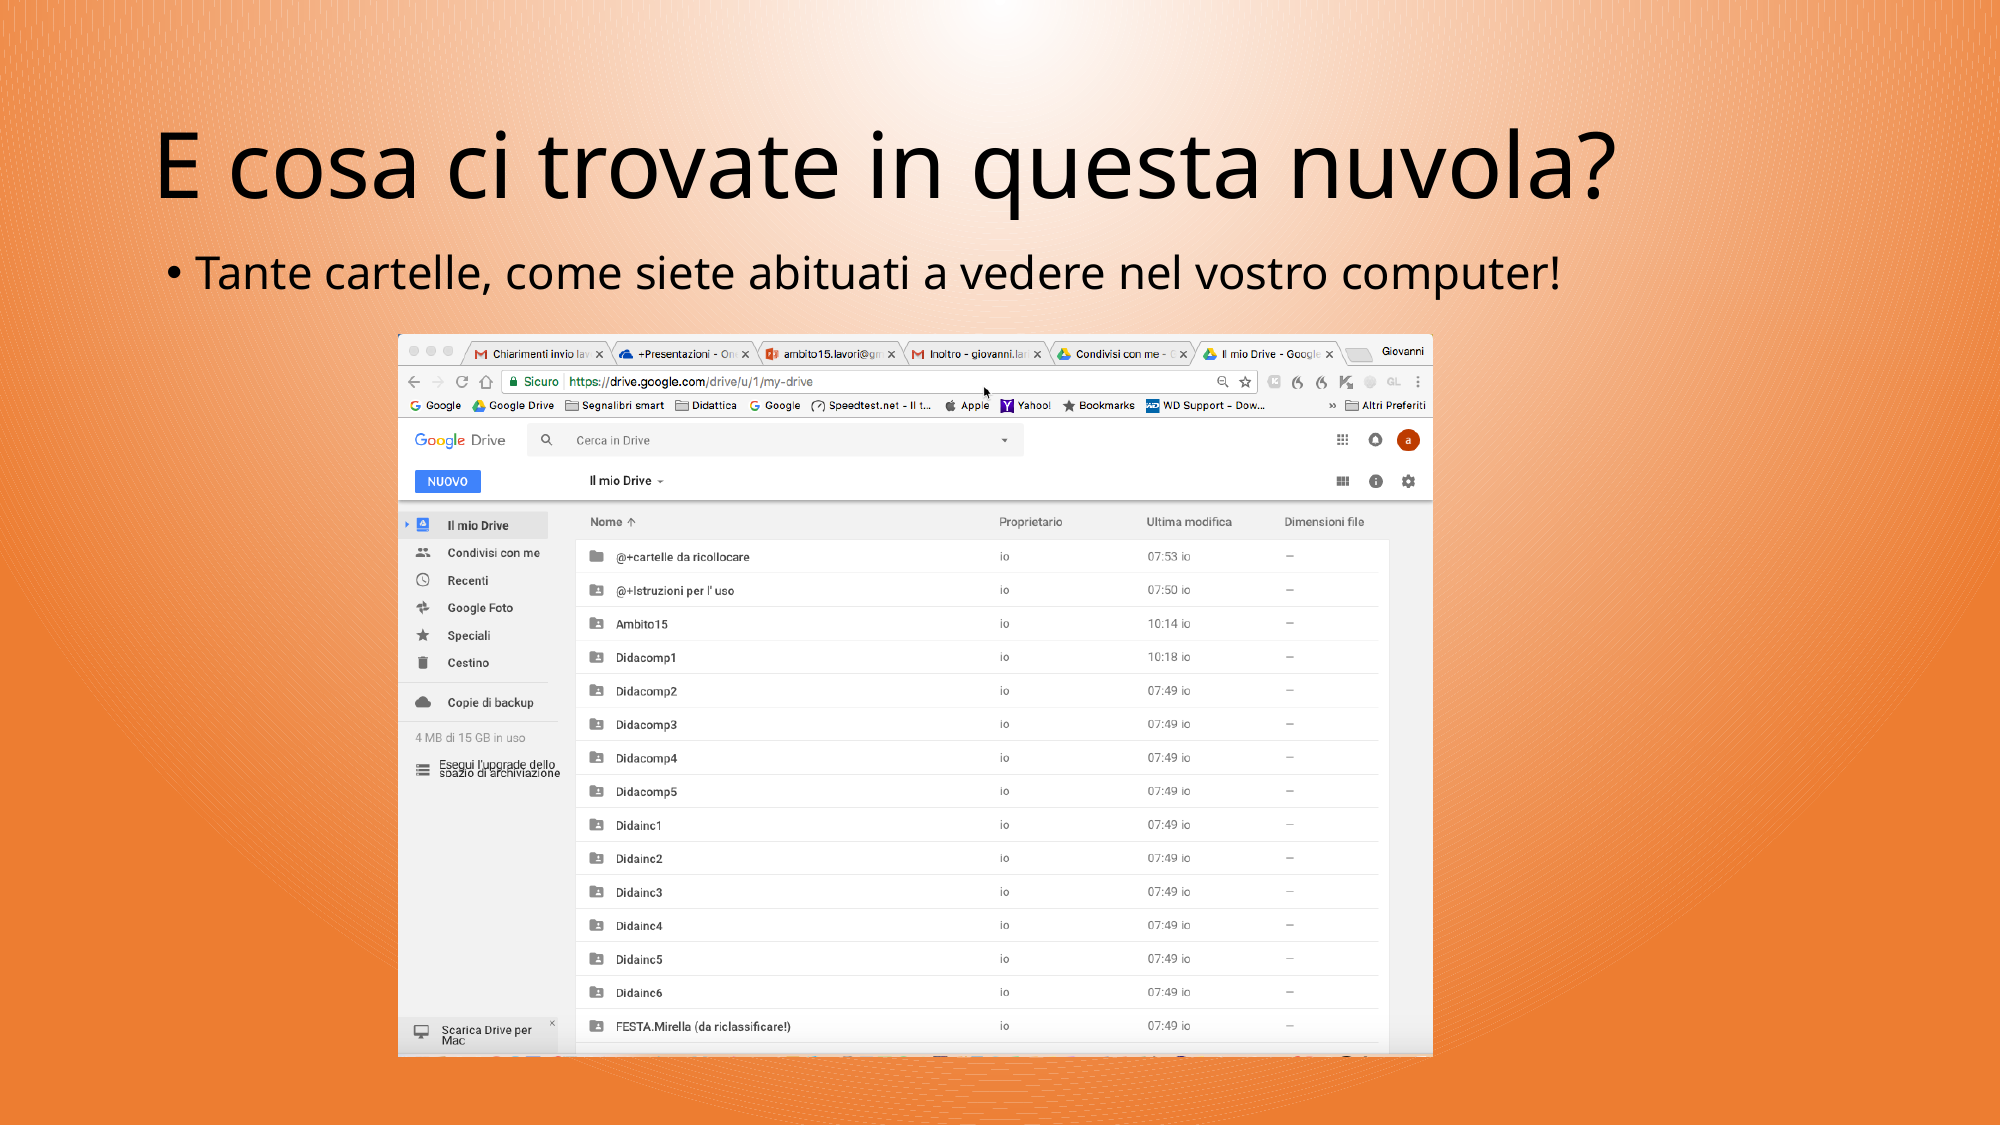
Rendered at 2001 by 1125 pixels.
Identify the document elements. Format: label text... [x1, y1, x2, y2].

title E cosa ci trovate in questa nuvola? [137, 59, 1863, 278]
list Tante cartelle, come siete abituati a vedere nel vostro computer! [151, 242, 1794, 335]
picture [398, 334, 1433, 1057]
